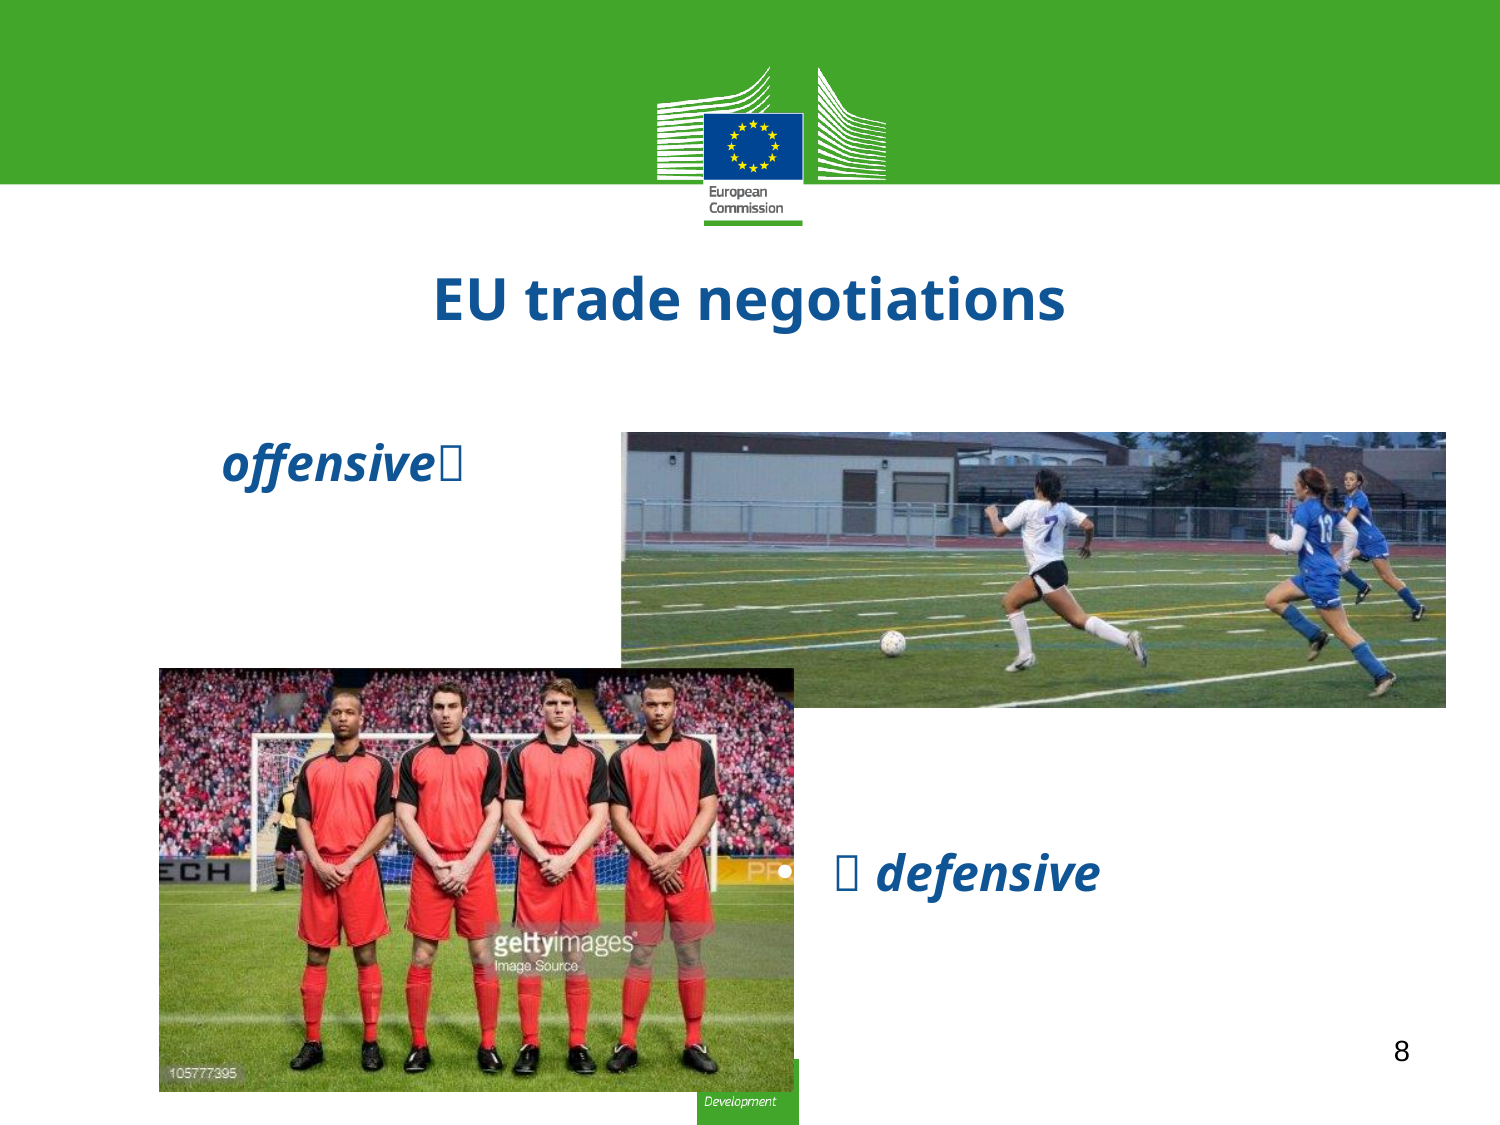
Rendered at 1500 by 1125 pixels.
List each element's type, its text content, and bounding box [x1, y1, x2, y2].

text_box  defensive [798, 834, 1282, 1053]
text_box offensive [206, 424, 717, 667]
slide_number 8 [1074, 1024, 1426, 1103]
picture [159, 668, 799, 1125]
title EU trade negotiations [53, 219, 1447, 374]
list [619, 432, 1446, 708]
picture [619, 66, 887, 272]
text_box [0, 0, 1500, 185]
